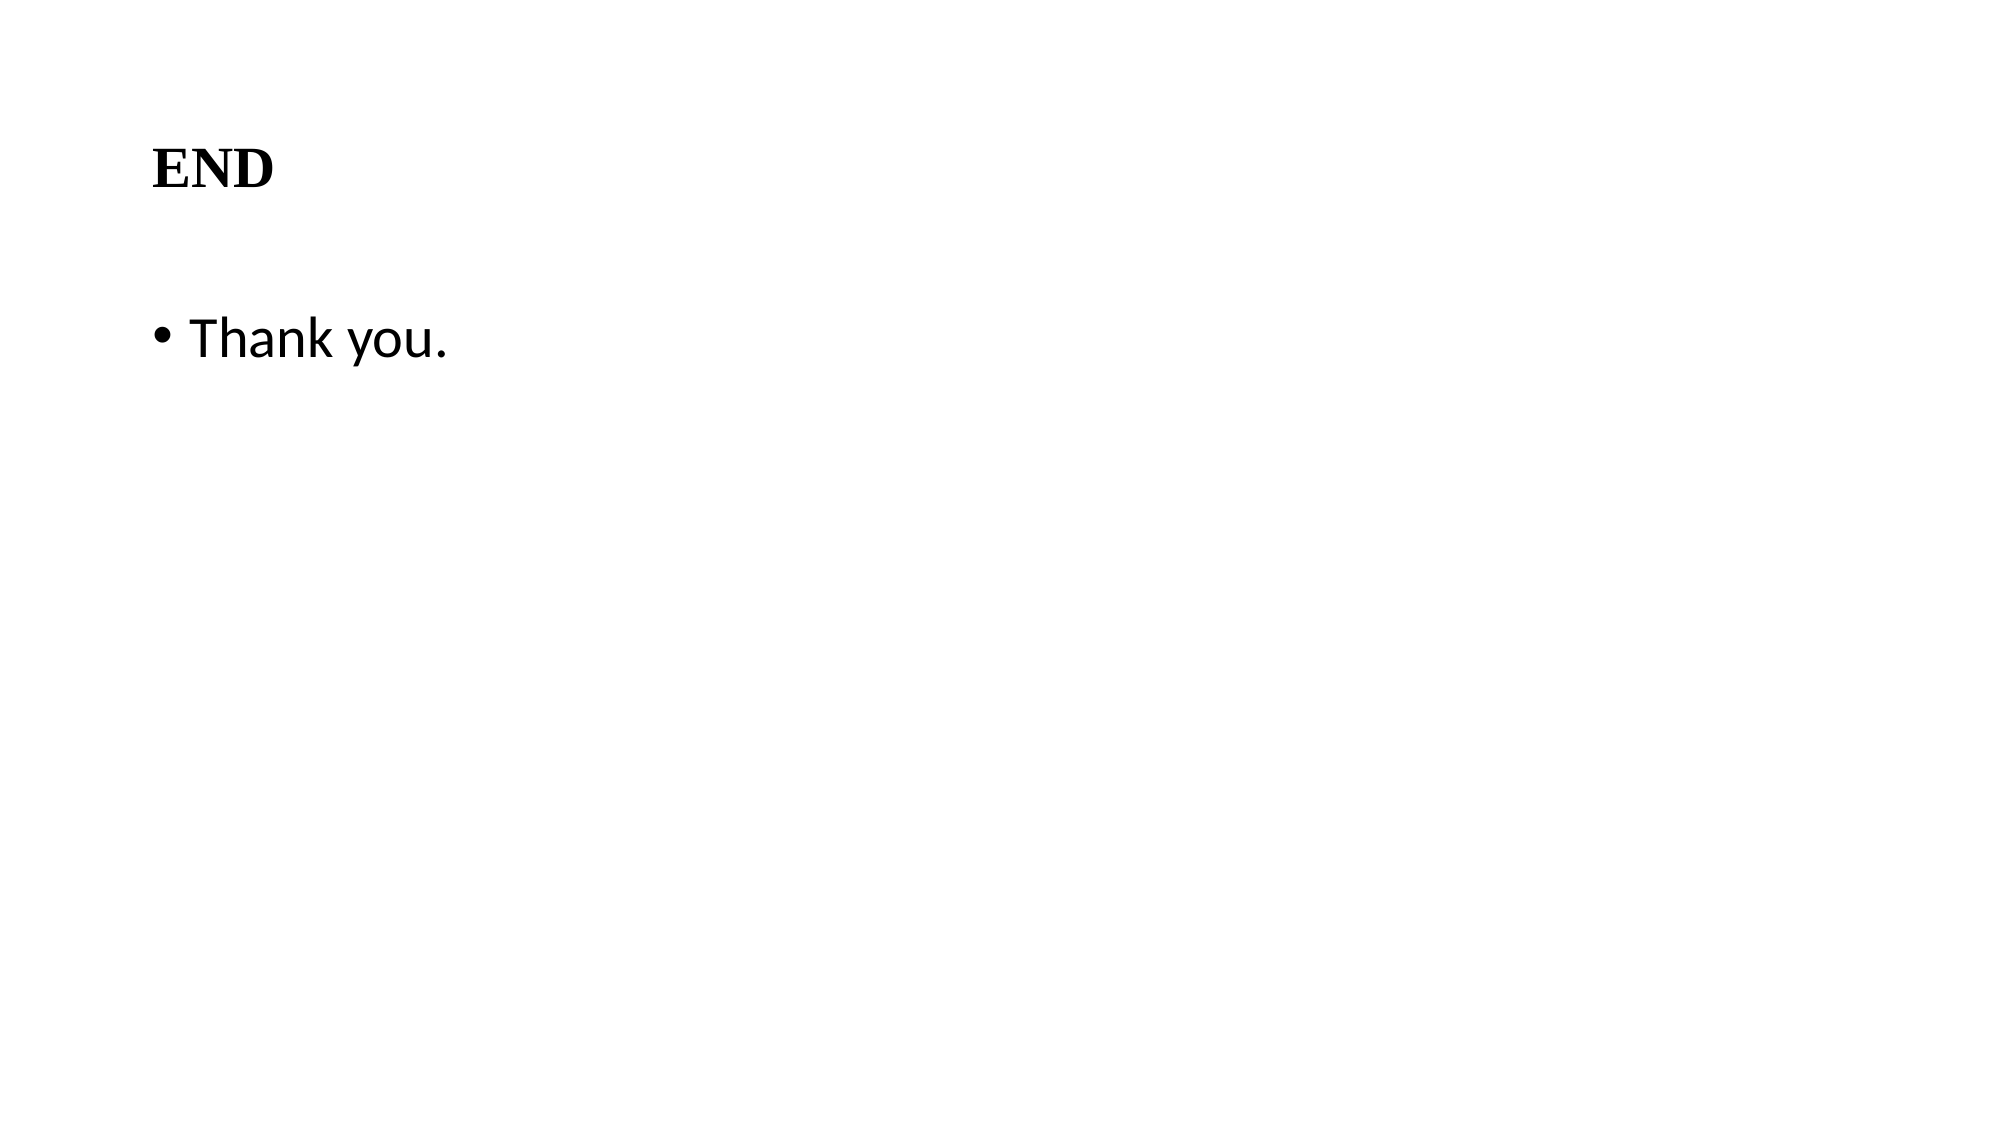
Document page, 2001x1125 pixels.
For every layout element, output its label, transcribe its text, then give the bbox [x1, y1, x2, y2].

title END [137, 59, 1863, 278]
list Thank you. [137, 299, 1863, 1014]
